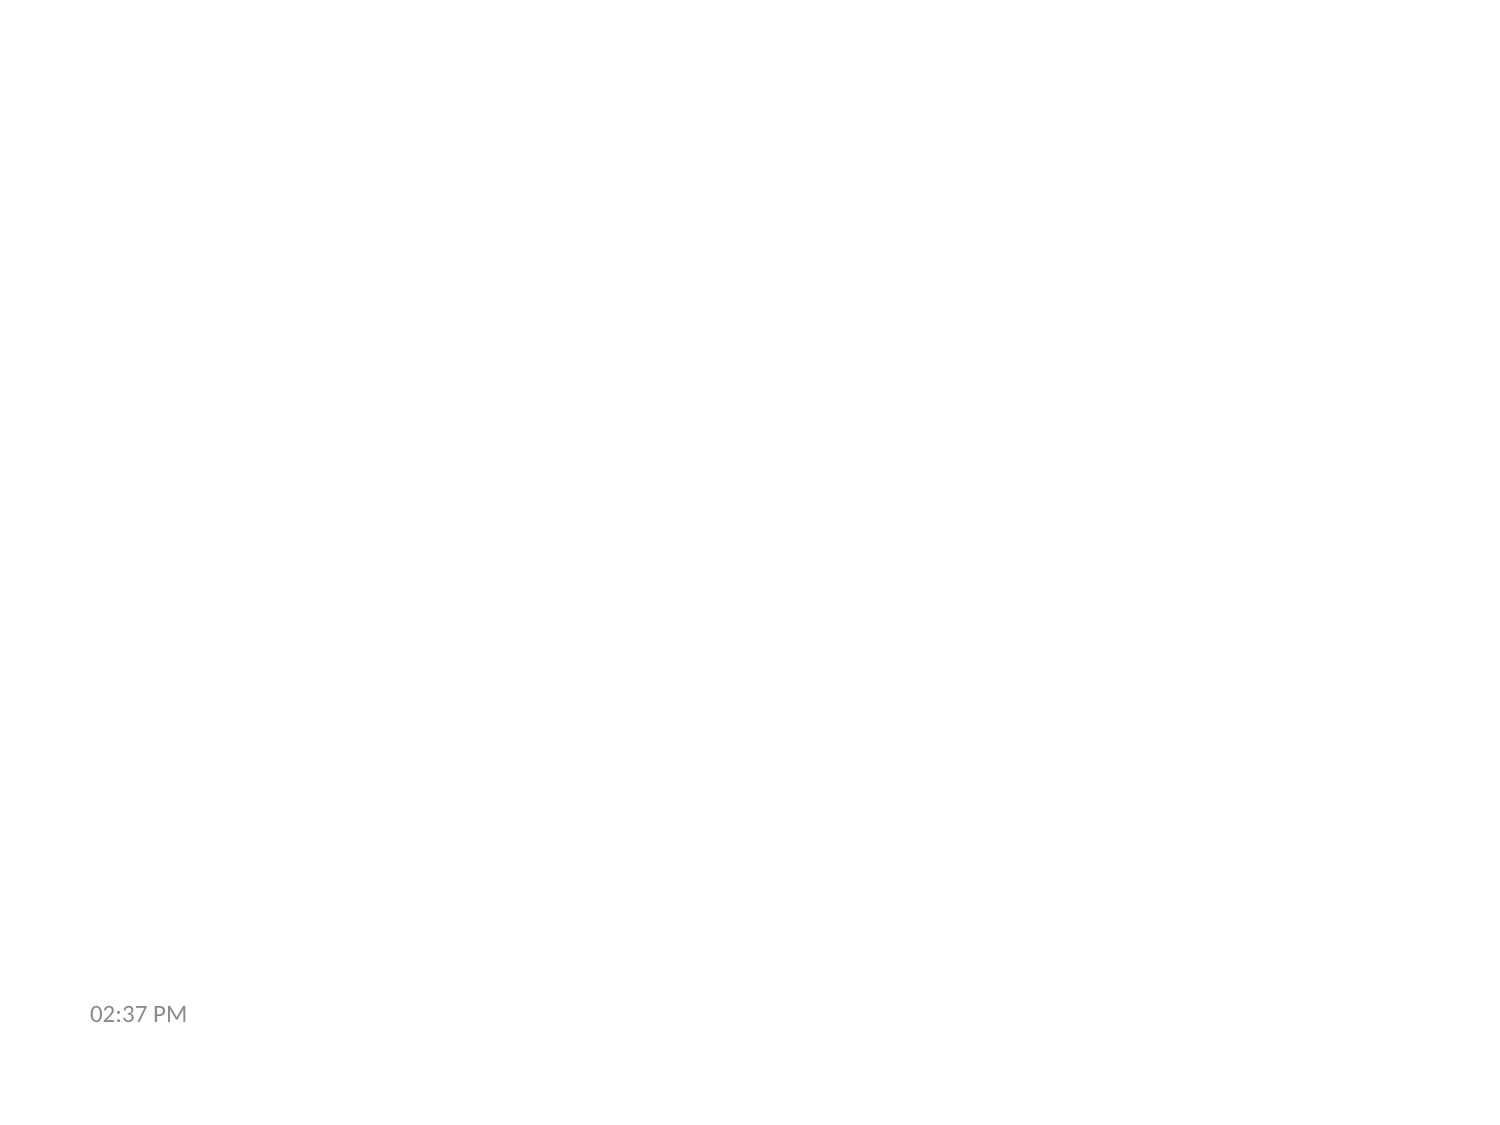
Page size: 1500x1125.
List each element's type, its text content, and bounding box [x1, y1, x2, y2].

text_box 3:35 PM [75, 982, 425, 1043]
